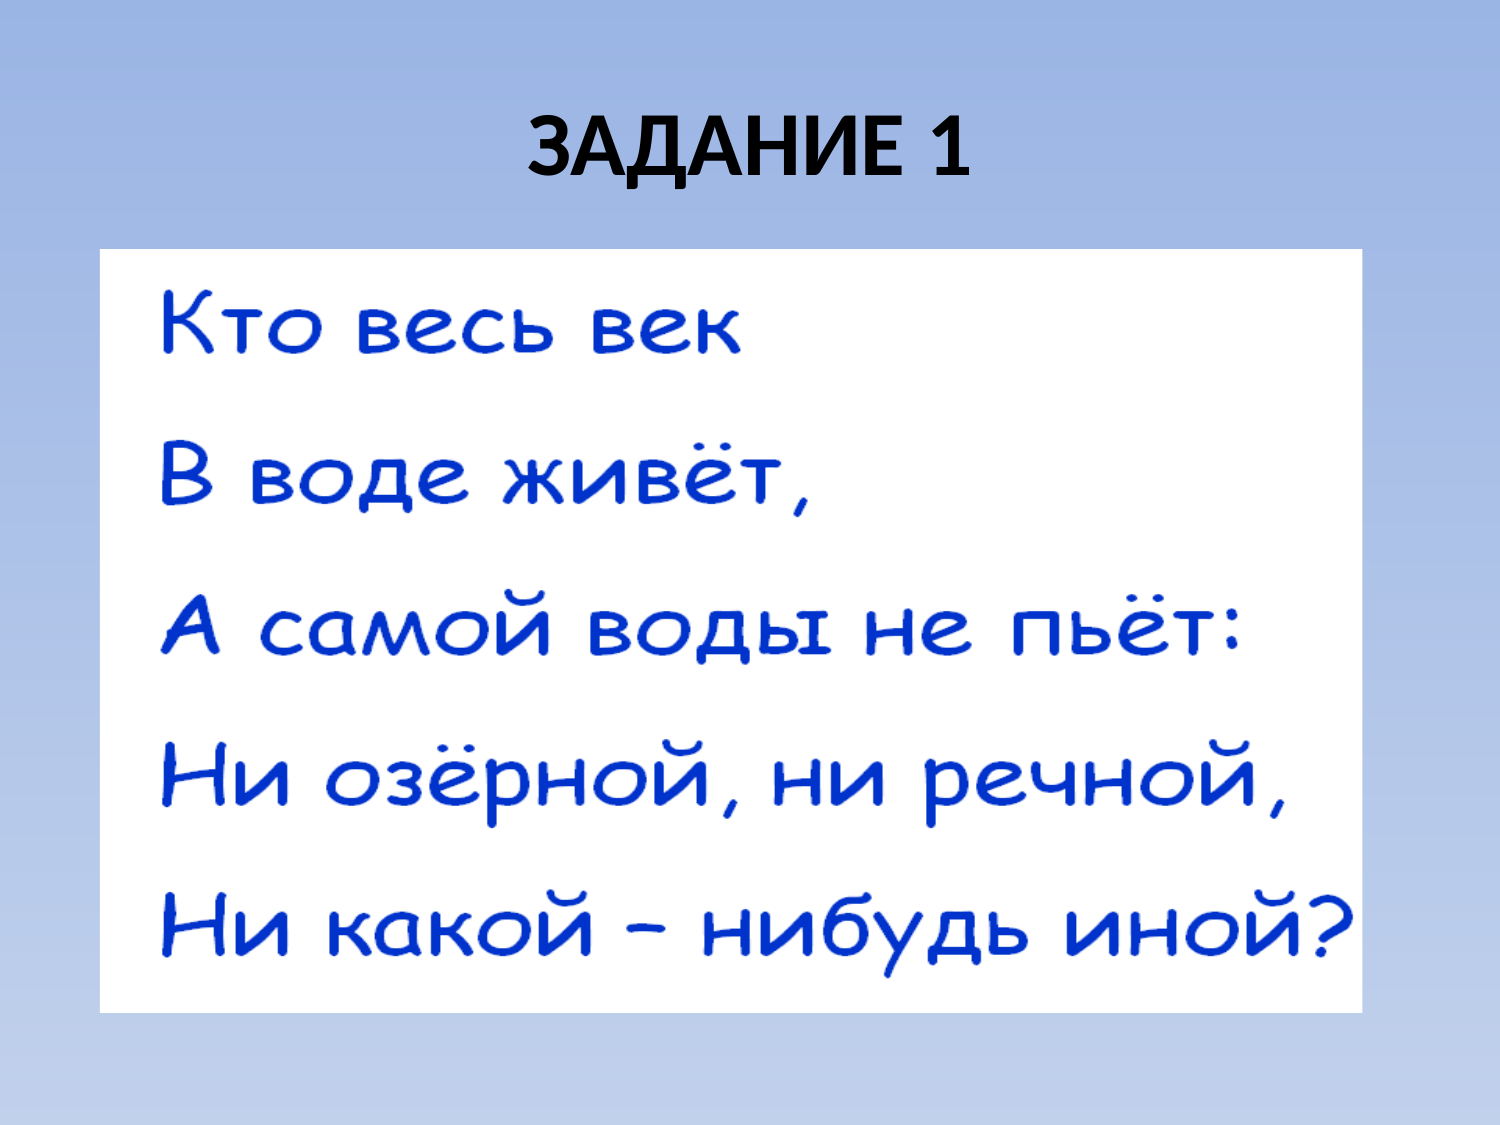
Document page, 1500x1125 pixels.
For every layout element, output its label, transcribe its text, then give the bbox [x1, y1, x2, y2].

picture [99, 249, 1363, 1013]
title ЗАДАНИЕ 1 [75, 45, 1425, 233]
